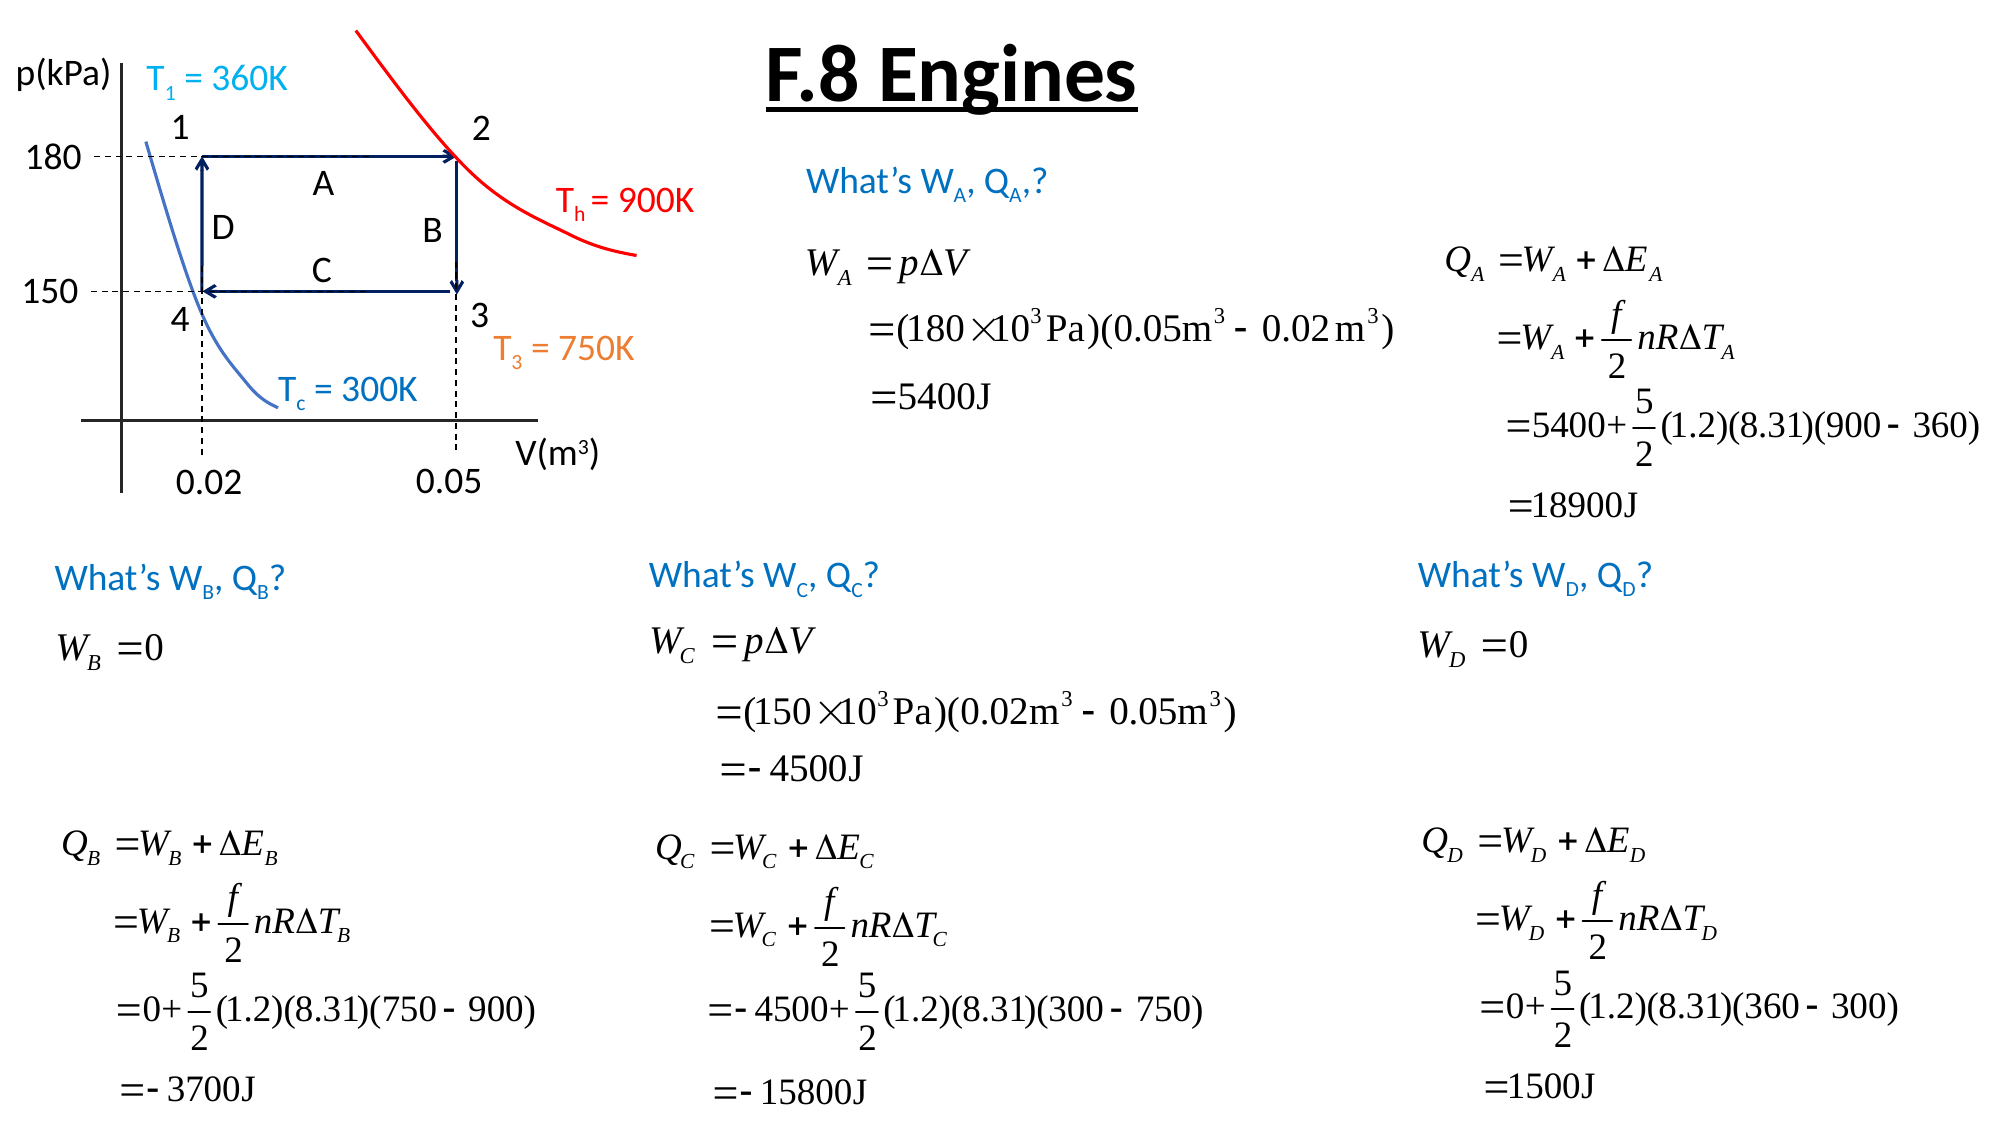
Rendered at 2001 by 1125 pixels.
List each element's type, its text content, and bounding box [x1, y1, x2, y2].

text_box 4 [155, 286, 201, 291]
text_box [108, 962, 544, 1059]
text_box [802, 236, 979, 296]
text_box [705, 1070, 875, 1114]
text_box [56, 818, 285, 875]
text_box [1414, 618, 1536, 678]
text_box C [297, 237, 347, 291]
text_box C [297, 292, 347, 298]
text_box Tc = 300K [263, 356, 433, 420]
text_box [566, 234, 637, 257]
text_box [1500, 482, 1646, 527]
text_box 1 [155, 112, 205, 155]
text_box T3 = 750K [478, 315, 650, 382]
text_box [1439, 234, 1669, 291]
text_box [202, 254, 221, 291]
text_box 0.02 [160, 449, 258, 510]
text_box [205, 292, 263, 400]
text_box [53, 621, 171, 681]
text_box D [202, 194, 250, 255]
text_box A [297, 150, 348, 156]
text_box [112, 1066, 264, 1111]
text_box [860, 298, 1402, 358]
text_box Th = 900K [541, 167, 710, 234]
text_box p(kPa) [0, 40, 127, 101]
text_box F.8 Engines [751, 23, 1249, 127]
text_box 4 [155, 292, 201, 347]
text_box 3 [456, 282, 505, 343]
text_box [711, 746, 872, 792]
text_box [646, 614, 826, 674]
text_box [699, 962, 1213, 1059]
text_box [1498, 378, 1986, 475]
text_box 180 [9, 124, 97, 185]
text_box [149, 157, 201, 286]
text_box A [297, 157, 348, 211]
text_box What’s WA, QA,? [791, 148, 1064, 215]
text_box What’s WC, QC? [634, 543, 896, 609]
text_box B [407, 197, 456, 258]
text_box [1467, 871, 1724, 968]
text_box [1471, 959, 1908, 1056]
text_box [1489, 290, 1743, 387]
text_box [1476, 1063, 1603, 1108]
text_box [707, 681, 1245, 741]
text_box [862, 373, 1000, 420]
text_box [105, 874, 359, 971]
text_box V(m3) [500, 420, 616, 481]
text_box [1416, 815, 1652, 872]
text_box 2 [457, 95, 506, 156]
text_box What’s WB, QB? [39, 545, 302, 612]
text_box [650, 821, 883, 878]
text_box 0.05 [401, 448, 498, 509]
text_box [701, 877, 955, 962]
text_box [354, 29, 541, 222]
text_box [145, 141, 154, 156]
text_box D [196, 194, 201, 250]
text_box T1 = 360K [131, 46, 303, 112]
text_box What’s WD, QD? [1403, 542, 1669, 609]
text_box 150 [6, 258, 94, 319]
